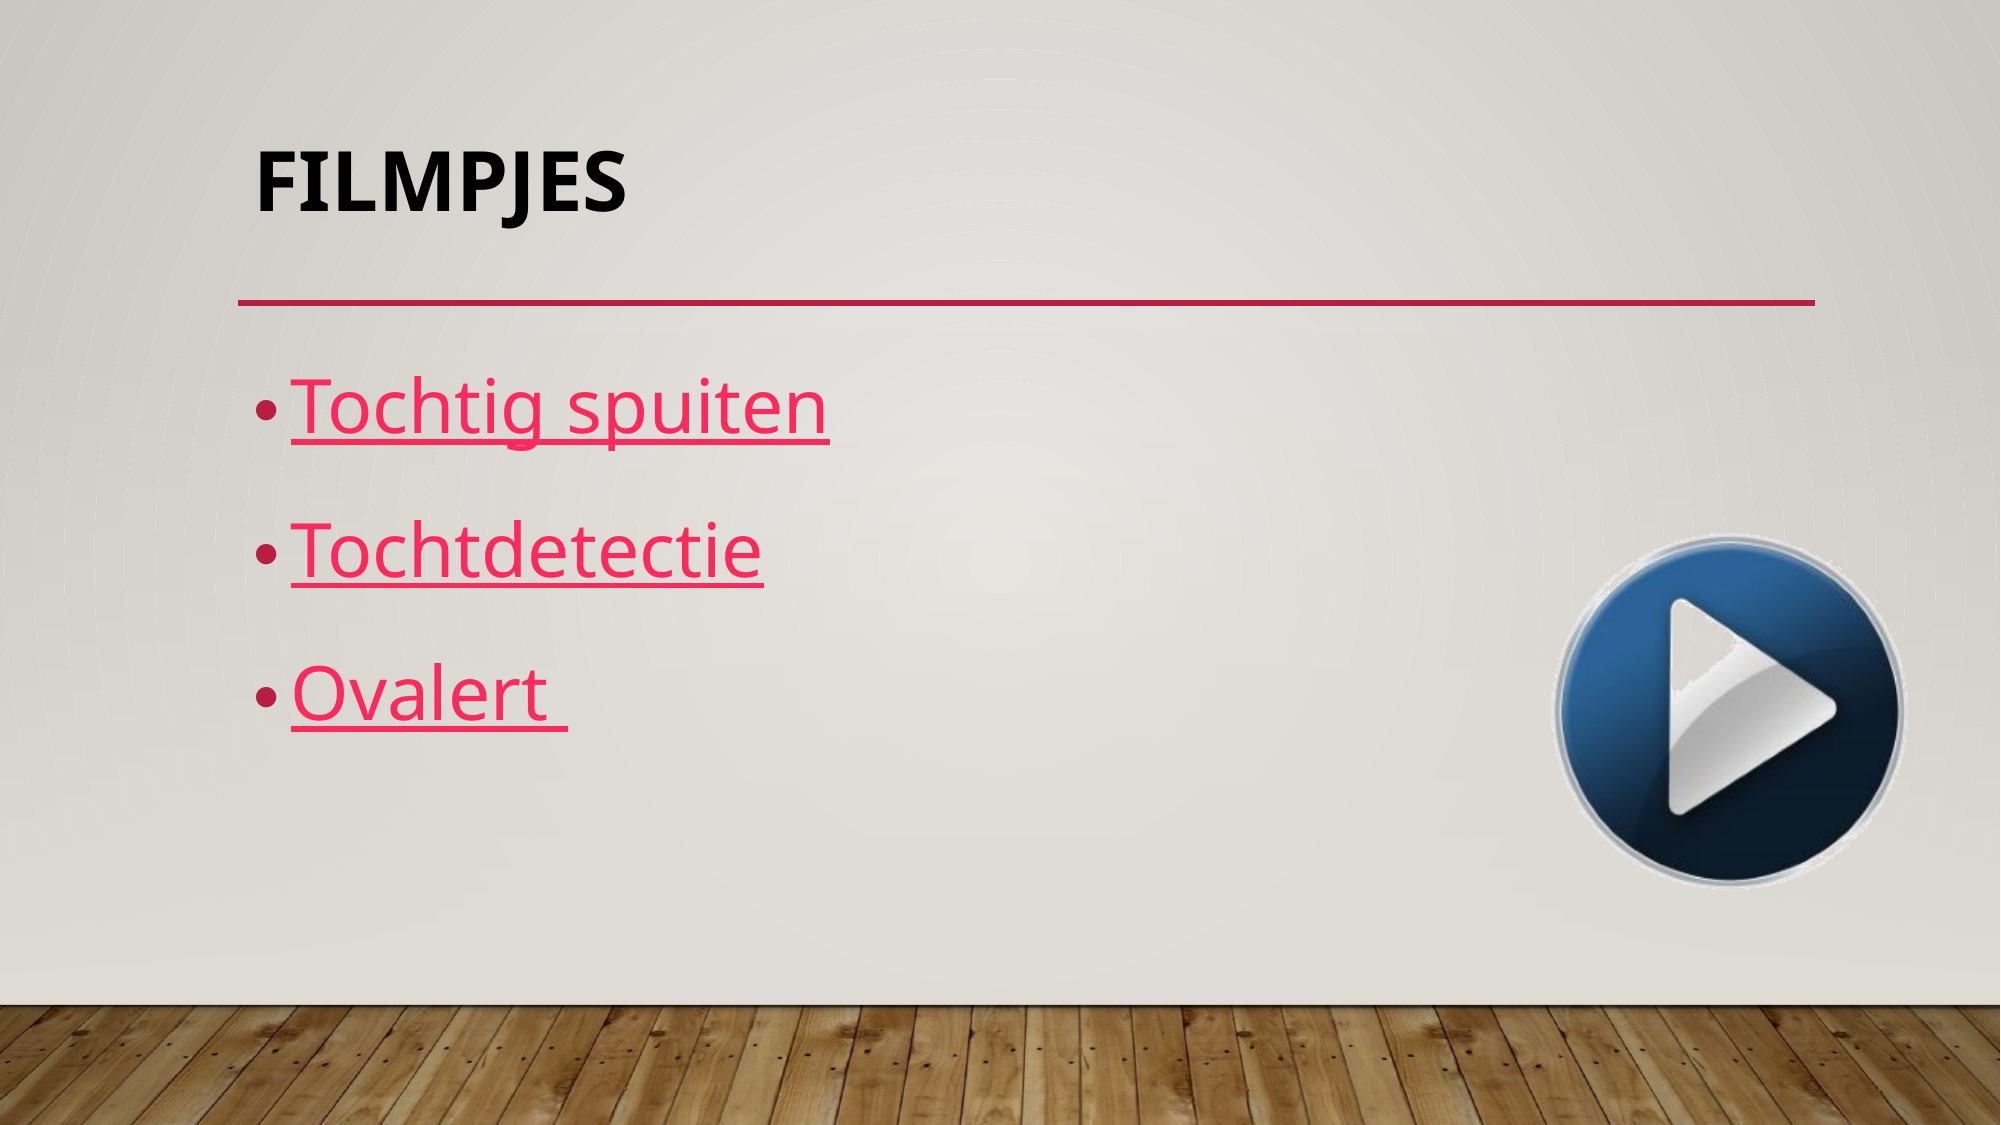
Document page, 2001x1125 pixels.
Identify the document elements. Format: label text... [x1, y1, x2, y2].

list Tochtig spuiten Tochtdetectie Ovalert [238, 330, 1814, 897]
picture [1516, 498, 1942, 924]
picture [0, 1005, 2000, 1125]
title filmpjes [238, 131, 1814, 305]
